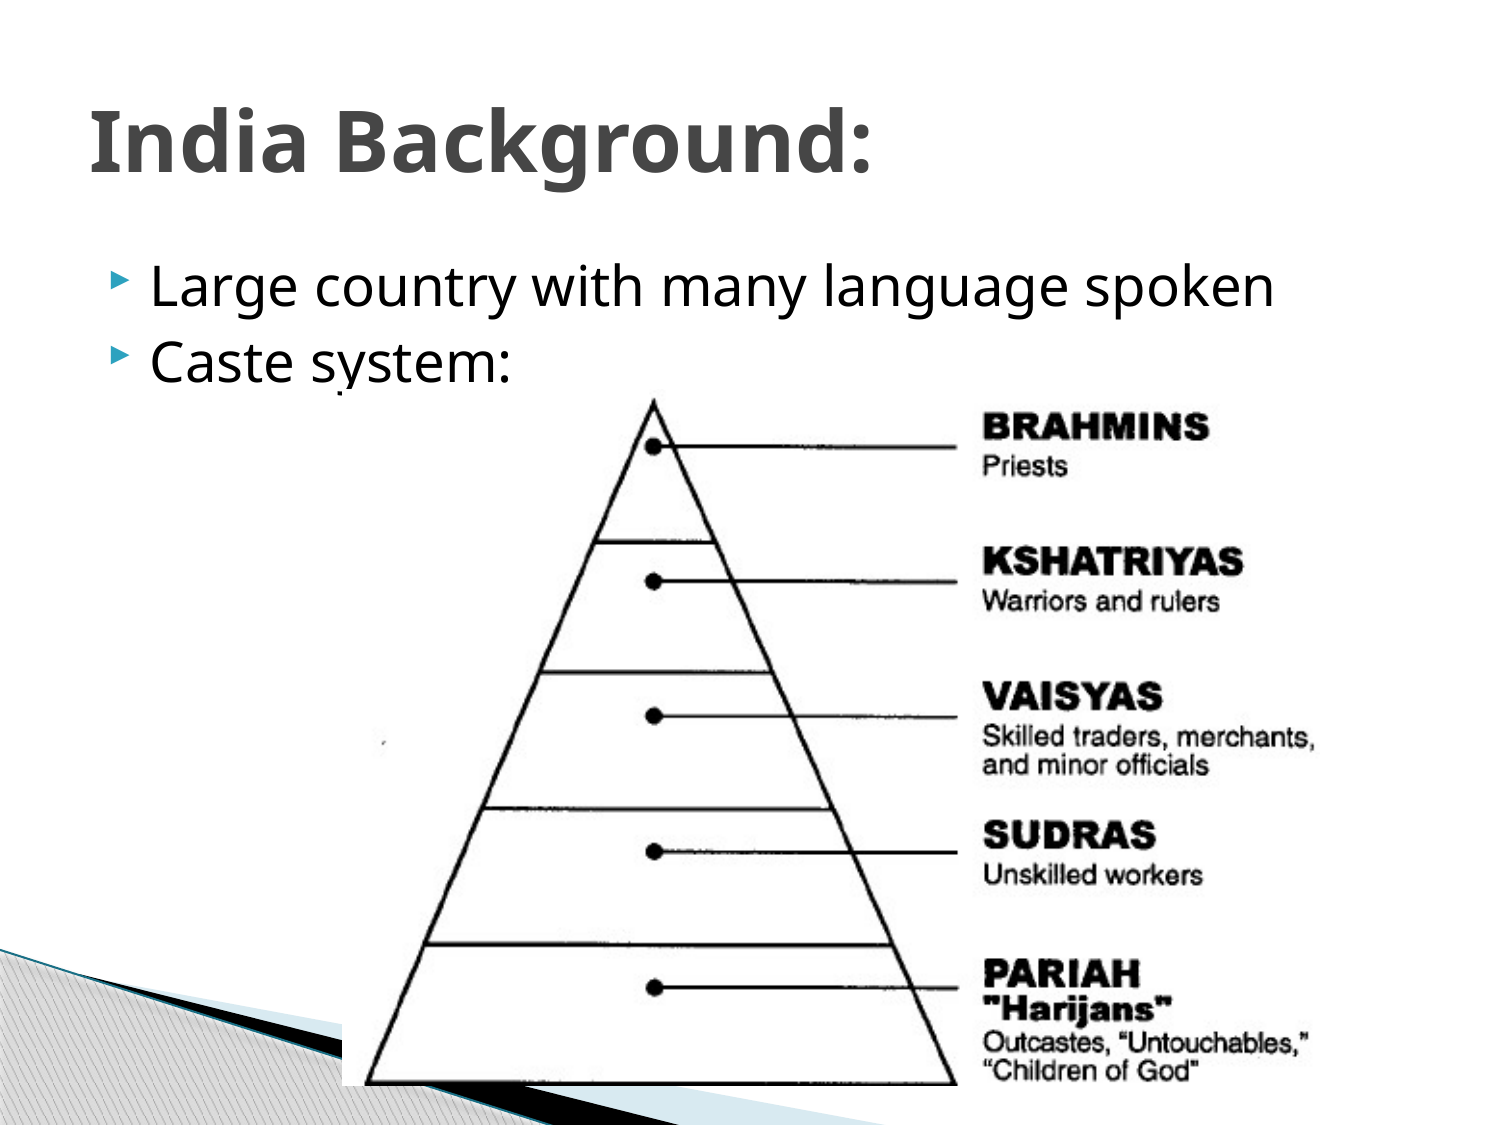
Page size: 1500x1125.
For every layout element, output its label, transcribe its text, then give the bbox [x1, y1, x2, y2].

picture [342, 389, 1320, 1086]
list Large country with many language spoken Caste system: [75, 243, 1425, 986]
title India Background: [75, 45, 1425, 233]
